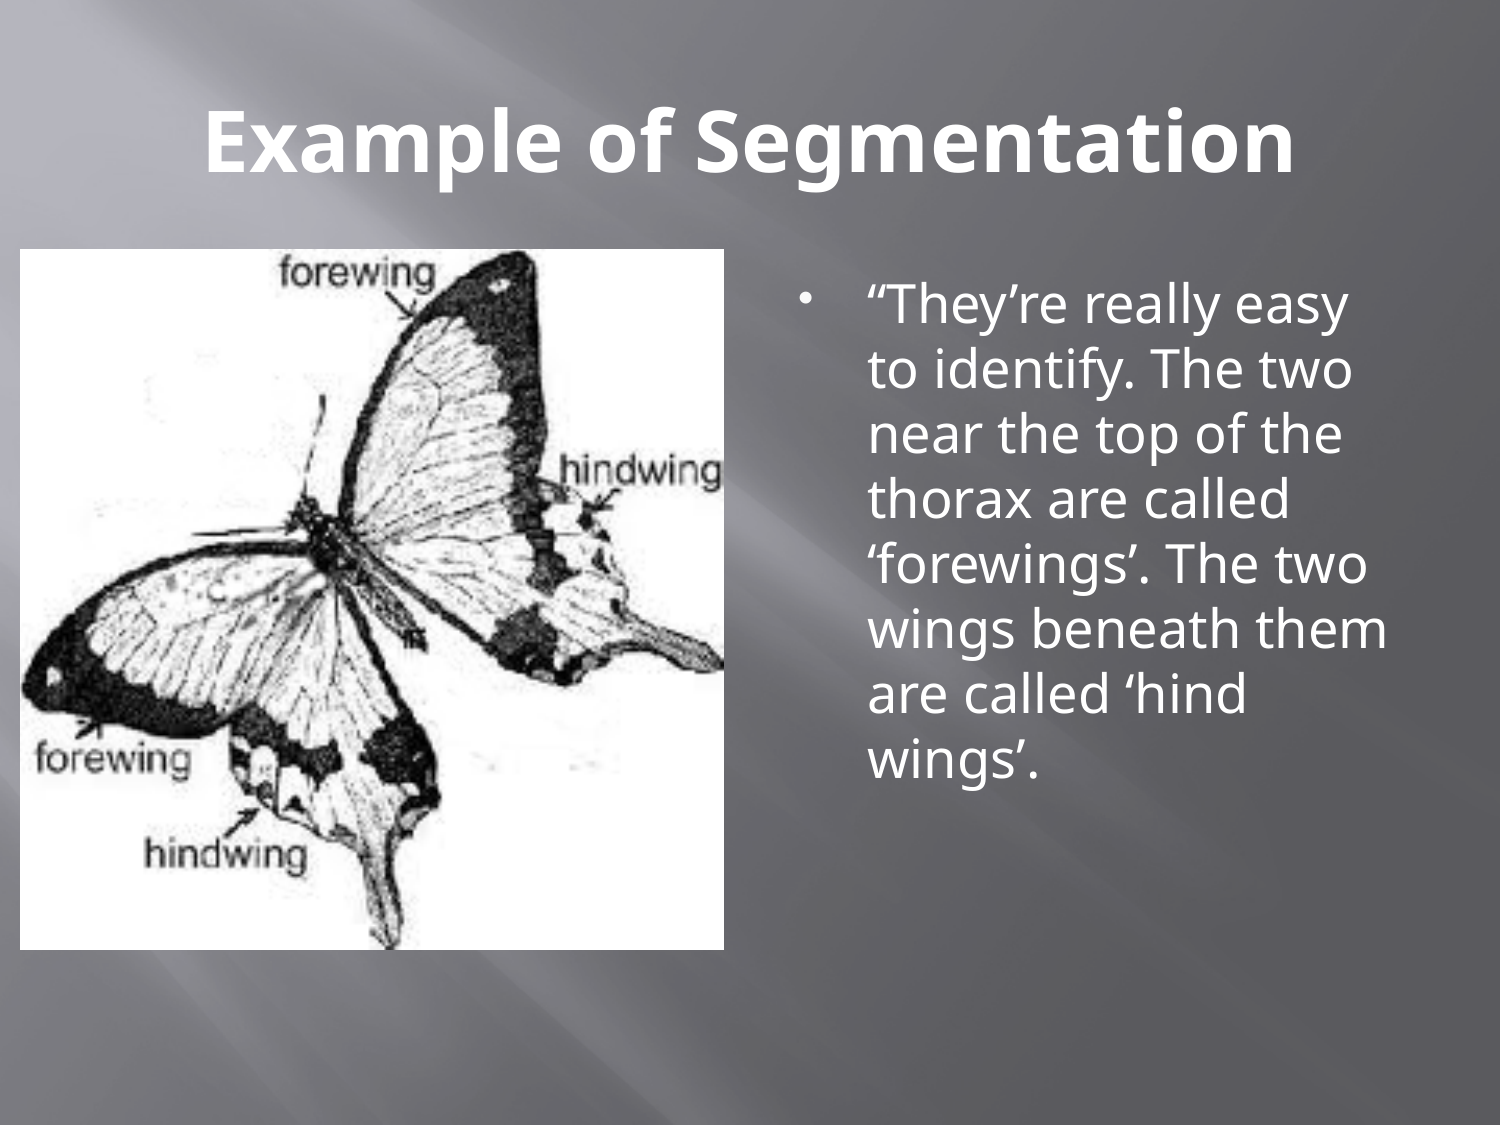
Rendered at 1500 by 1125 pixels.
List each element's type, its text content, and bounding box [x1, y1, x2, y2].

list “They’re really easy to identify. The two near the top of the thorax are called ‘forewings’. The two wings beneath them are called ‘hind wings’. [762, 262, 1425, 1005]
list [20, 249, 725, 951]
title Example of Segmentation [75, 45, 1425, 233]
